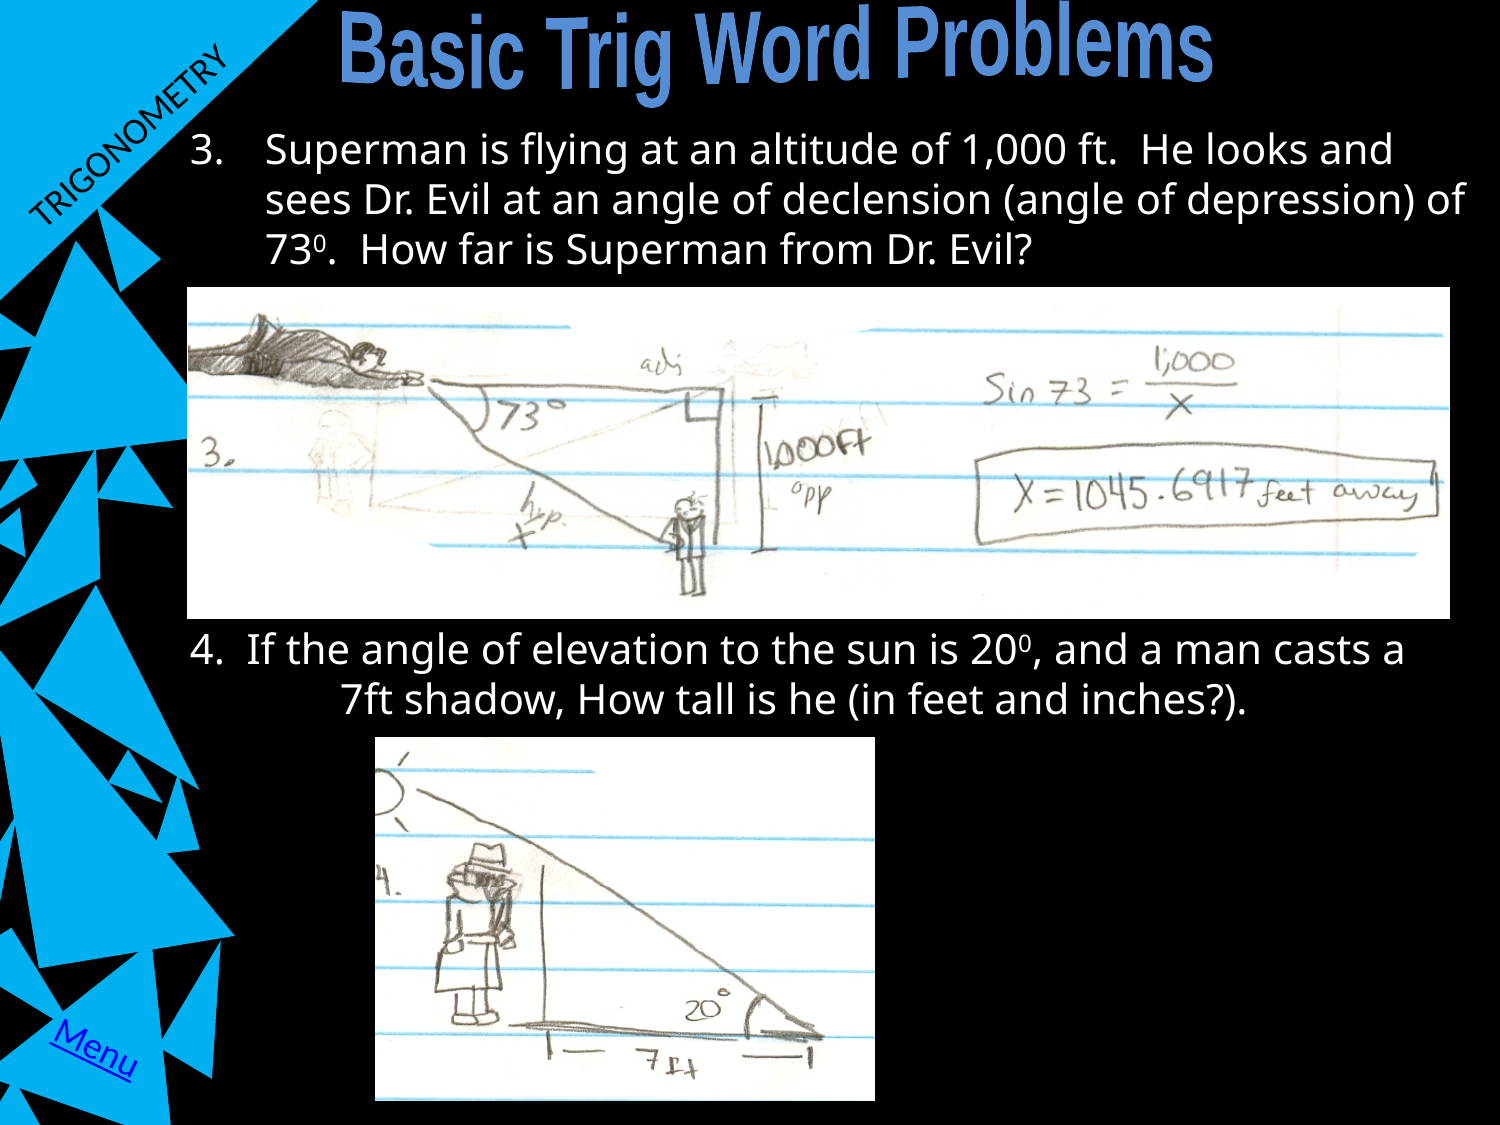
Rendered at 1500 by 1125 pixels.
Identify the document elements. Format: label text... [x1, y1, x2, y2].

text_box Superman is flying at an altitude of 1,000 ft. He looks and sees Dr. Evil at an angle of declension (angle of depression) of 730. How far is Superman from Dr. Evil? 4. If the angle of elevation to the sun is 200, and a man casts a 7ft shadow, How tall is he (in feet and inches?). [326, 115, 1488, 731]
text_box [0, 0, 321, 1125]
picture [374, 737, 876, 1101]
picture [187, 287, 1451, 619]
